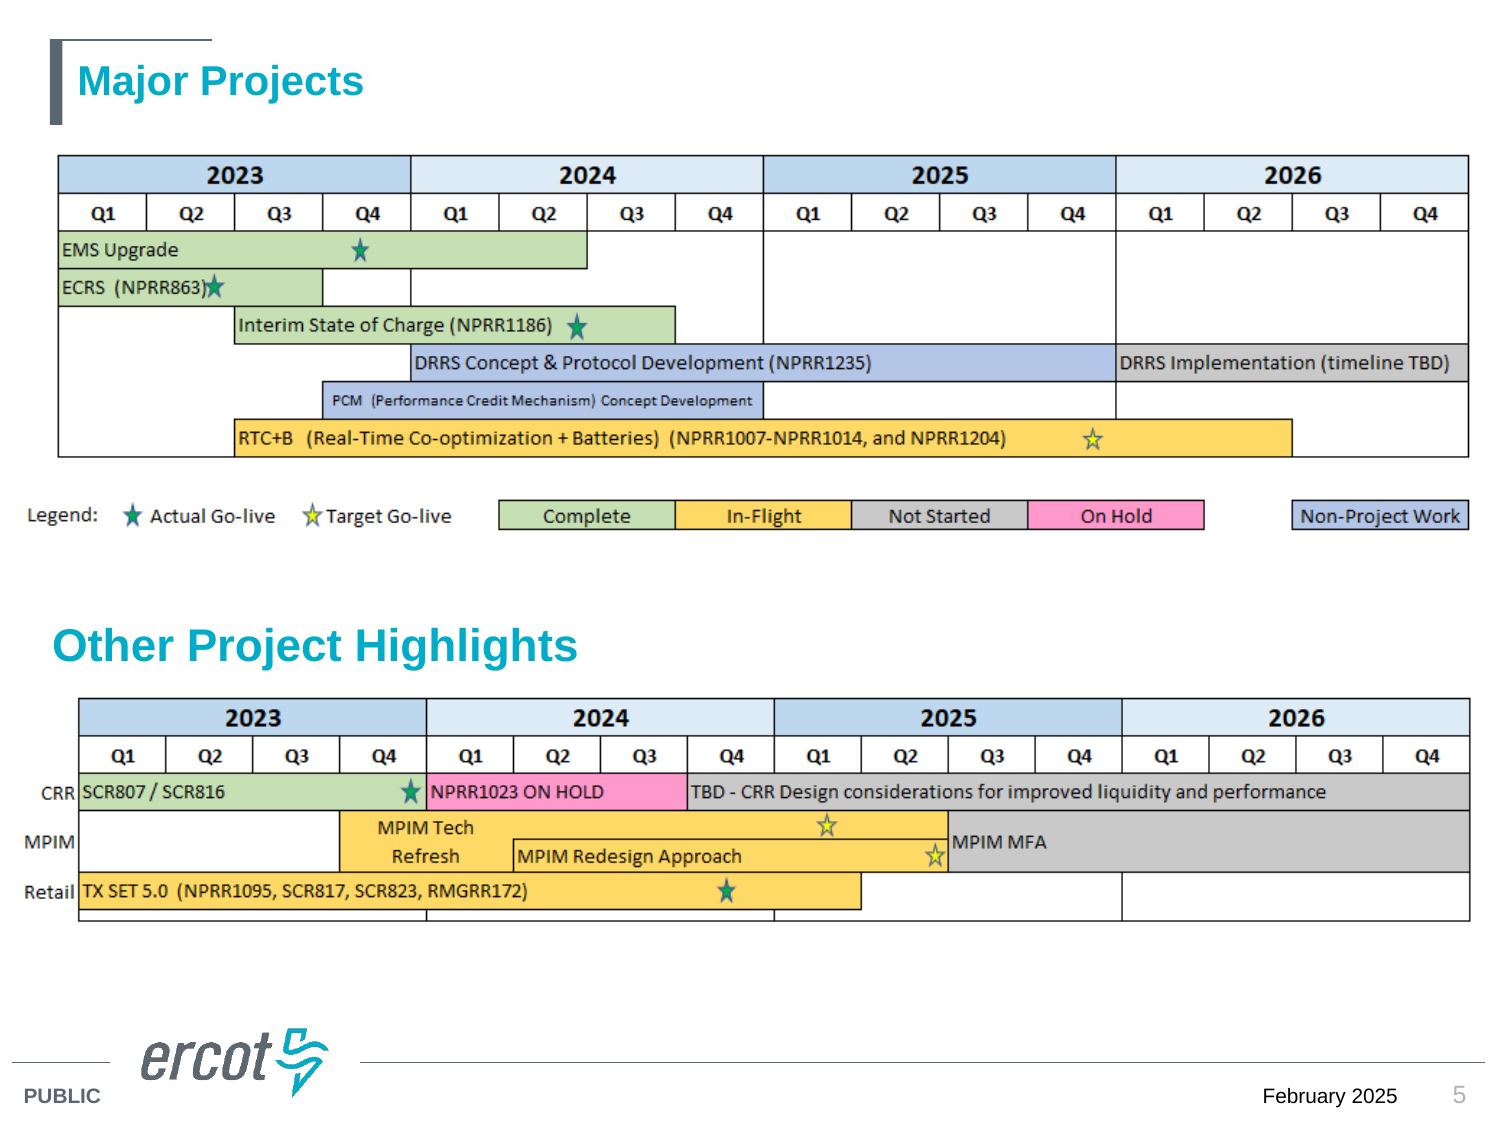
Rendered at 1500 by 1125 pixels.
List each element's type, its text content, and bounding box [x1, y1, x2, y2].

picture [13, 145, 1481, 539]
picture [137, 1024, 332, 1100]
picture [17, 688, 1485, 932]
title Major Projects [62, 46, 600, 105]
slide_number 5 [1437, 1076, 1475, 1112]
text_box Other Project Highlights [37, 607, 763, 680]
